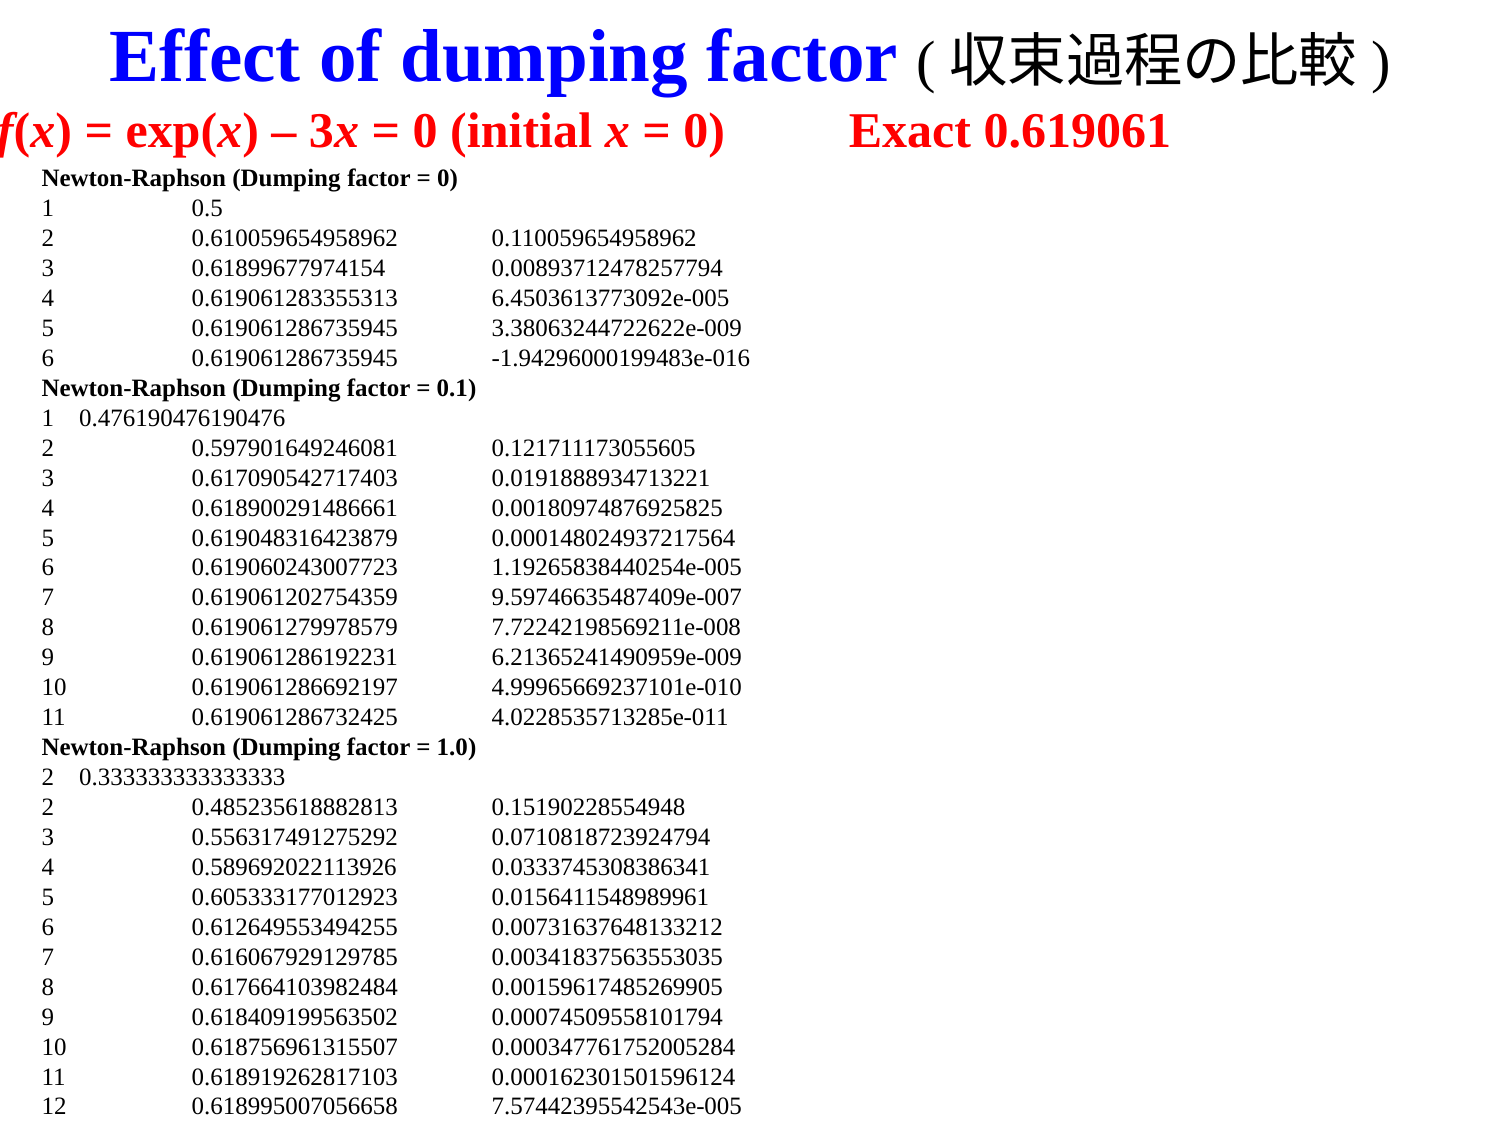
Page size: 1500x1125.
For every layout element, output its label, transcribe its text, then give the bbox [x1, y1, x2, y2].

text_box Effect of dumping factor (収束過程の比較) [0, 0, 1500, 104]
text_box Newton-Raphson (Dumping factor = 0) 1 0.5 2 0.610059654958962 0.110059654958962 3 0.61899677974154 0.00893712478257794 4 0.619061283355313 6.4503613773092e-005 5 0.619061286735945 3.38063244722622e-009 6 0.619061286735945 -1.94296000199483e-016 Newton-Raphson (Dumping factor = 0.1) 0.476190476190476 2 0.597901649246081 0.121711173055605 3 0.617090542717403 0.0191888934713221 4 0.618900291486661 0.00180974876925825 5 0.619048316423879 0.000148024937217564 6 0.619060243007723 1.19265838440254e-005 7 0.619061202754359 9.59746635487409e-007 8 0.619061279978579 7.72242198569211e-008 9 0.619061286192231 6.21365241490959e-009 10 0.619061286692197 4.99965669237101e-010 11 0.619061286732425 4.0228535713285e-011 Newton-Raphson (Dumping factor = 1.0) 0.333333333333333 2 0.485235618882813 0.15190228554948 3 0.556317491275292 0.0710818723924794 4 0.589692022113926 0.0333745308386341 5 0.605333177012923 0.0156411548989961 6 0.612649553494255 0.00731637648133212 7 0.616067929129785 0.00341837563553035 8 0.617664103982484 0.00159617485269905 9 0.618409199563502 0.00074509558101794 10 0.618756961315507 0.000347761752005284 11 0.618919262817103 0.000162301501596124 12 0.618995007056658 7.57442395542543e-005 13 0.619030355500237 3.53484435796756e-005 14 0.619046851855444 1.64963552070255e-005 15 0.619054550323461 7.69846801636556e-006 16 0.619058143015321 3.59269186005107e-006 17 0.619059819637962 1.67662264164844e-006 18 0.619060602077057 7.82439094491156e-007 19 0.619060967222337 3.65145279621982e-007 20 0.619061137626738 1.70404401849186e-007 21 0.619061217150316 7.95235781565464e-008 22 0.61906125426203 3.71117137244393e-008 23 0.619061271581161 1.73191312594282e-008 24 0.619061279663577 8.08241600165667e-009 25 0.619061283435444 3.77186631653624e-009 26 0.619061285195682 1.76023798493846e-009 27 0.619061286017142 8.21460096532513e-010 28 0.619061286400497 3.83355443989238e-010 29 0.6190612865794 1.78902585357646e-010 30 0.619061286662889 8.34894067972632e-011 Newton-Raphson (数値微分 (dx = 0.1), Dumping factor = 0) 1 0.500417222909252 0.500417222909252 2 0.61033946558968 0.109922242680428 3 0.619023693448297 0.00868422785861678 4 0.619061387723266 3.76942749687479e-005 5 0.619061286461533 -1.01261732612169e-007 6 0.619061286736691 2.75157452514368e-010 7 0.619061286735943 -7.473446448191e-013 セカント法 (dx 初期値 = 0.1, Dumping factor = 0) 1 0.513270395837659 0.413270395837659 2 0.593526578177693 0.0802561823400344 3 0.617155820423378 0.0236292422456848 4 0.6190229584543 0.00186713803092184 5 0.619061227524883 3.82690705827075e-005 6 0.619061286734101 5.92092186576008e-008 7 0.619061286735945 1.84386895032945e-012 二分法 0 0.5 1 1 0.5 0.75 1 : f=-0.132999983387325 2 0.5 0.625 0.75 : f=-0.00675404256777767 3 0.5 0.5625 0.625 : f=0.0675546569602985 4 0.5625 0.59375 0.625 : f=0.0295160721193872 5 0.59375 0.609375 0.625 : f=0.0111564885417808 6 0.609375 0.6171875 0.625 : f=0.00214465204643433 7 0.6171875 0.62109375 0.625 : f=-0.00231889329475243 8 0.6171875 0.619140625 0.62109375 : f=-9.06632034327615e-005 9 0.6171875 0.6181640625 0.619140625 : f=0.00102610964135863 10 0.6181640625 0.61865234375 0.619140625 : f=0.00046750191590883 11 0.61865234375 0.618896484375 0.619140625 : f=0.000188364016966425 12 0.618896484375 0.6190185546875 0.619140625 : f=4.88365702602245e-005 13 0.6190185546875 0.61907958984375 0.619140625 : f=-2.09167759241957e-005 14 0.6190185546875 0.619049072265625 0.61907958984375 : f=1.39590323600114e-005 15 0.619049072265625 0.619064331054688 0.61907958984375 : f=-3.47908798747909e-006 16 0.619049072265625 0.619056701660156 0.619064331054688 : f=5.23991813539126e-006 17 0.619056701660156 0.619060516357422 0.619064331054688 : f=8.80401561209609e-007 18 0.619060516357422 0.619062423706055 0.619064331054688 : f=-1.29934659121034e-006 19 0.619060516357422 0.619061470031738 0.619062423706055 : f=-2.09473359547019e-007 20 0.619060516357422 0.61906099319458 0.619061470031738 : f=3.35463889777898e-007 21 0.61906099319458 0.619061231613159 0.619061470031738 : f=6.29952121578015e-008 22 0.619061231613159 0.619061350822449 0.619061470031738 : f=-7.32390867952404e-008 23 0.619061231613159 0.619061291217804 0.619061350822449 : f=-5.12194064938853e-009 24 0.619061231613159 0.619061261415482 0.619061291217804 : f=2.89366350880726e-008 25 0.619061261415482 0.619061276316643 0.619061291217804 : f=1.19073468862752e-008 26 0.619061276316643 0.619061283767223 0.619061291217804 : f=3.39270322946561e-009 27 0.619061283767223 0.619061287492514 0.619061291217804 : f=-8.64618820983765e-010 28 0.619061283767223 0.619061285629869 0.619061287492514 : f=1.26404220424092e-009 29 0.619061285629869 0.619061286561191 0.619061287492514 : f=1.99711802650882e-010 30 0.619061286561191 0.619061287026852 0.619061287492514 : f=-3.32453398144139e-010 31 0.619061286561191 0.619061286794022 0.619061287026852 : f=-6.63709087689313e-011 [26, 154, 1401, 1125]
text_box f(x) = exp(x) – 3x = 0 (initial x = 0) Exact 0.619061 [0, 104, 1187, 165]
